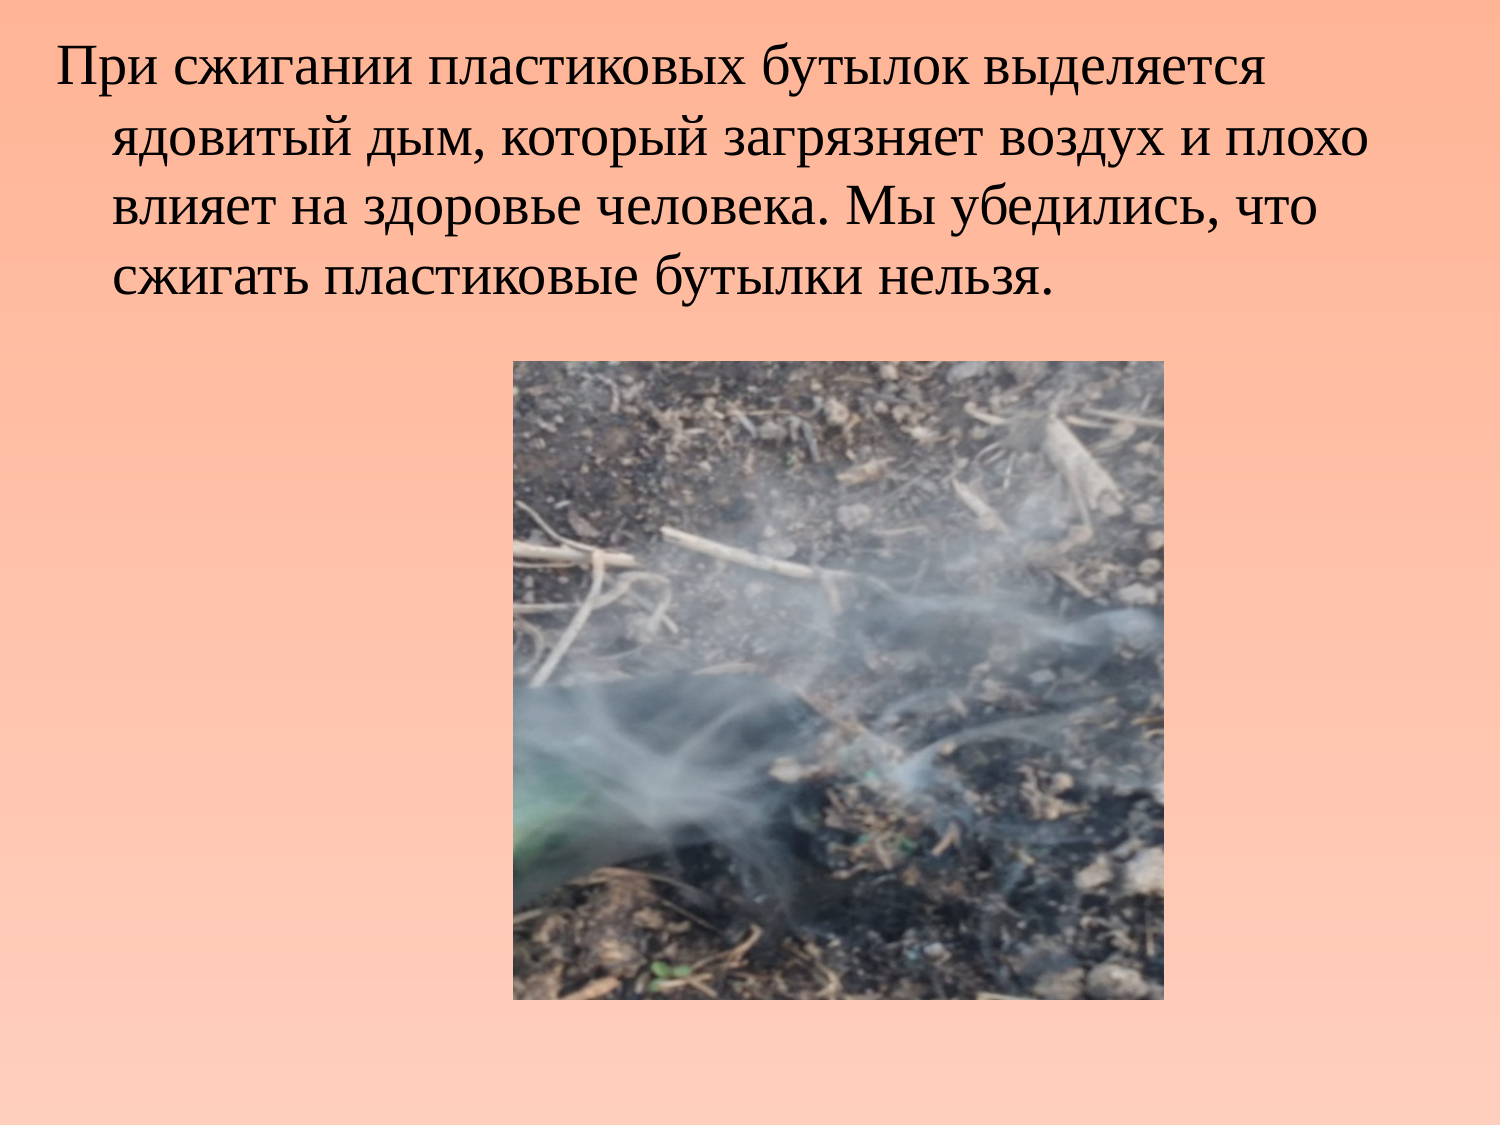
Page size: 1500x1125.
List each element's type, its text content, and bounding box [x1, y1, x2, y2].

picture [513, 361, 1164, 1000]
list При сжигании пластиковых бутылок выделяется ядовитый дым, который загрязняет воздух и плохо влияет на здоровье человека. Мы убедились, что сжигать пластиковые бутылки нельзя. [41, 19, 1500, 315]
